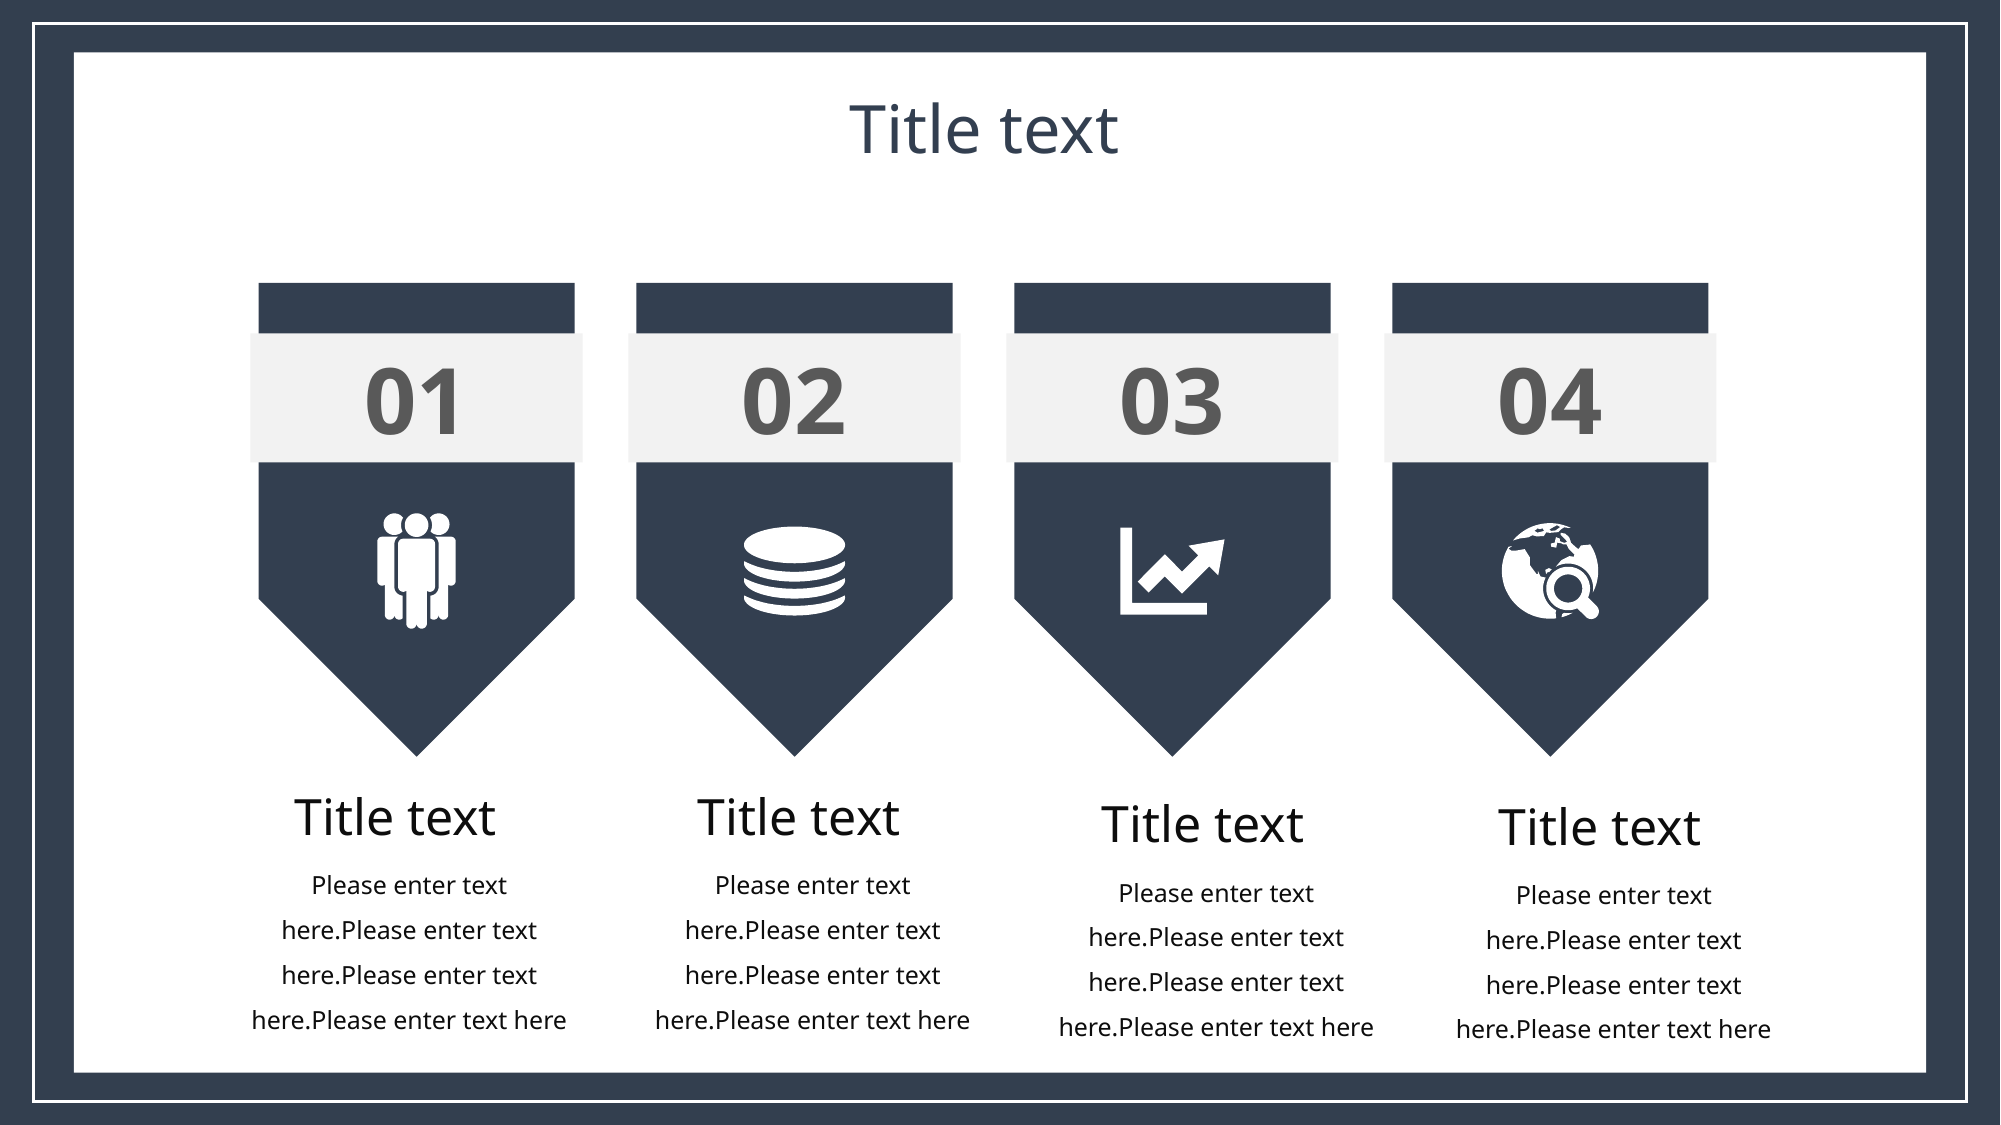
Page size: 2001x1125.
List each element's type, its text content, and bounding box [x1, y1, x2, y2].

text_box Title text [227, 777, 564, 853]
text_box [1013, 463, 1332, 759]
text_box Title text [631, 777, 968, 853]
text_box 03 [1005, 332, 1340, 463]
text_box Please enter text here.Please enter text here.Please enter text here.Please enter text here [631, 847, 995, 1042]
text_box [1501, 523, 1599, 619]
text_box 04 [1383, 332, 1717, 463]
text_box Title text [849, 86, 1151, 167]
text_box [744, 526, 846, 616]
text_box Please enter text here.Please enter text here.Please enter text here.Please enter text here [1034, 854, 1399, 1049]
text_box Title text [1431, 787, 1769, 863]
text_box [1391, 281, 1710, 332]
text_box Please enter text here.Please enter text here.Please enter text here.Please enter text here [227, 847, 592, 1042]
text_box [1120, 527, 1225, 615]
text_box Please enter text here.Please enter text here.Please enter text here.Please enter text here [1431, 857, 1796, 1052]
text_box [257, 281, 576, 332]
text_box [377, 513, 456, 629]
text_box [32, 23, 1968, 1102]
text_box [635, 281, 954, 332]
text_box [257, 463, 576, 759]
text_box [1013, 281, 1332, 332]
text_box [1391, 463, 1710, 759]
text_box [73, 51, 1927, 1074]
text_box 01 [249, 332, 584, 463]
text_box [635, 463, 954, 759]
text_box 02 [627, 332, 962, 463]
text_box Title text [1034, 785, 1371, 860]
